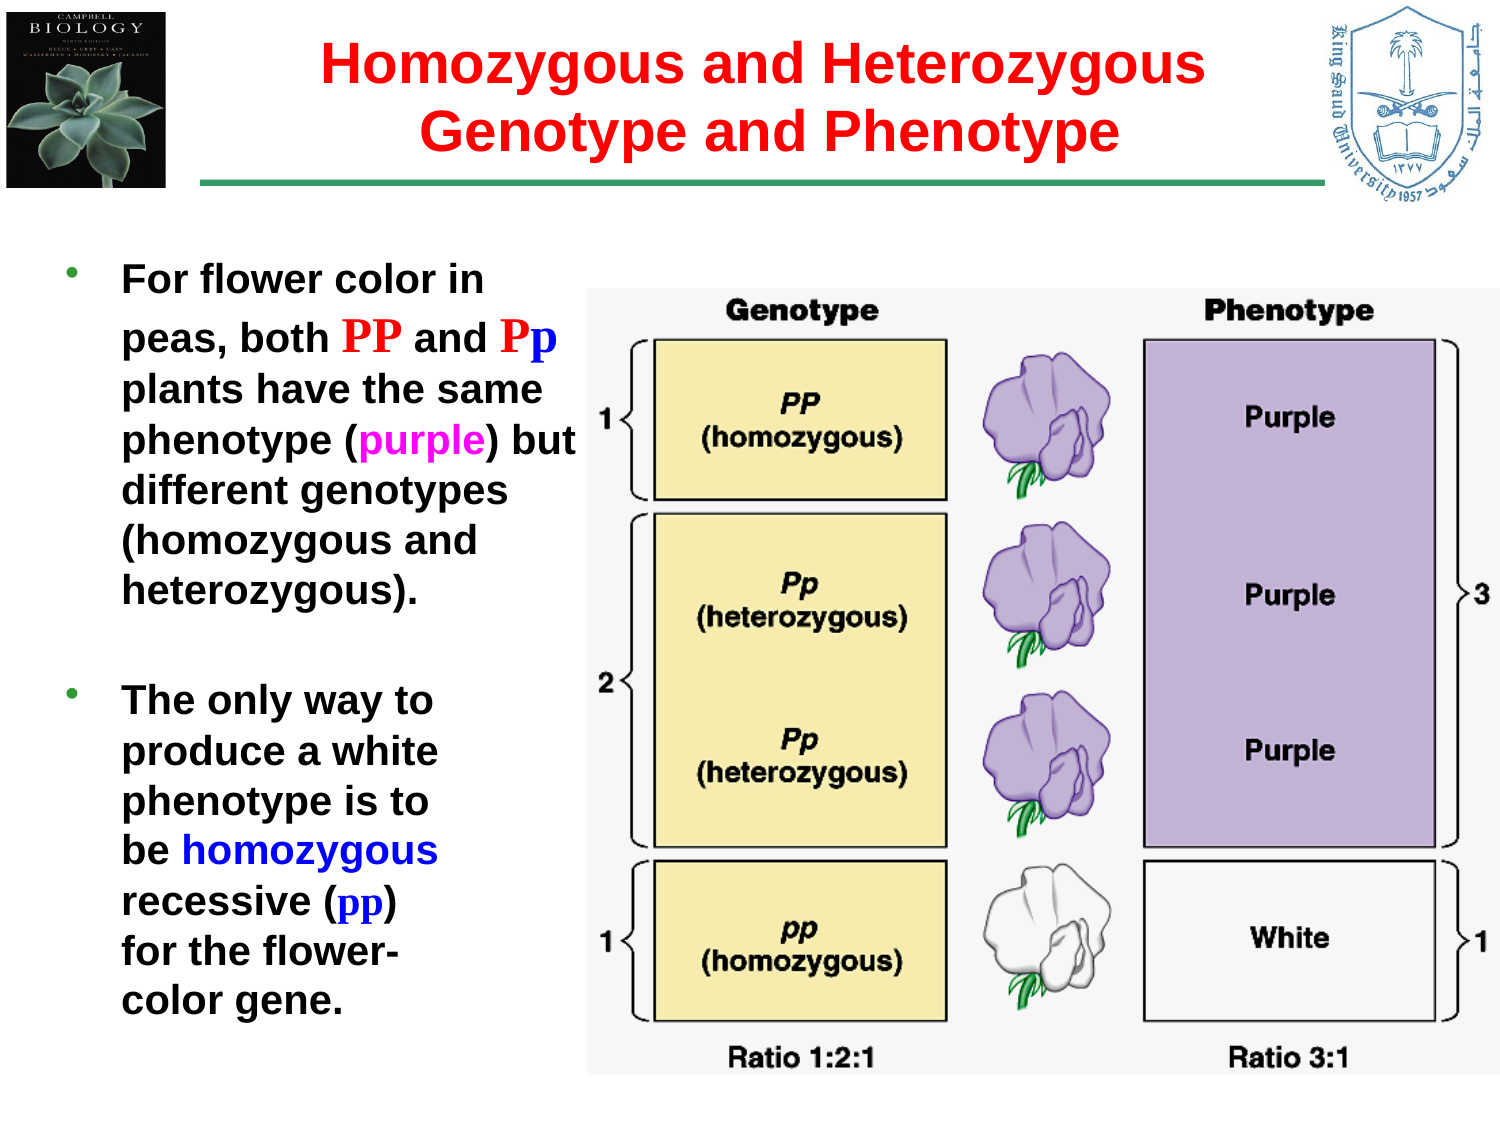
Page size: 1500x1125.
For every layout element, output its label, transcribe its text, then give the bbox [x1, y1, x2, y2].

picture [587, 288, 1500, 1076]
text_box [5, 0, 1488, 209]
list For flower color in peas, both PP and Pp plants have the same phenotype (purple) but different genotypes (homozygous and heterozygous). The only way to produce a white phenotype is to be homozygous recessive (pp) for the flower- color gene. [50, 244, 600, 1031]
